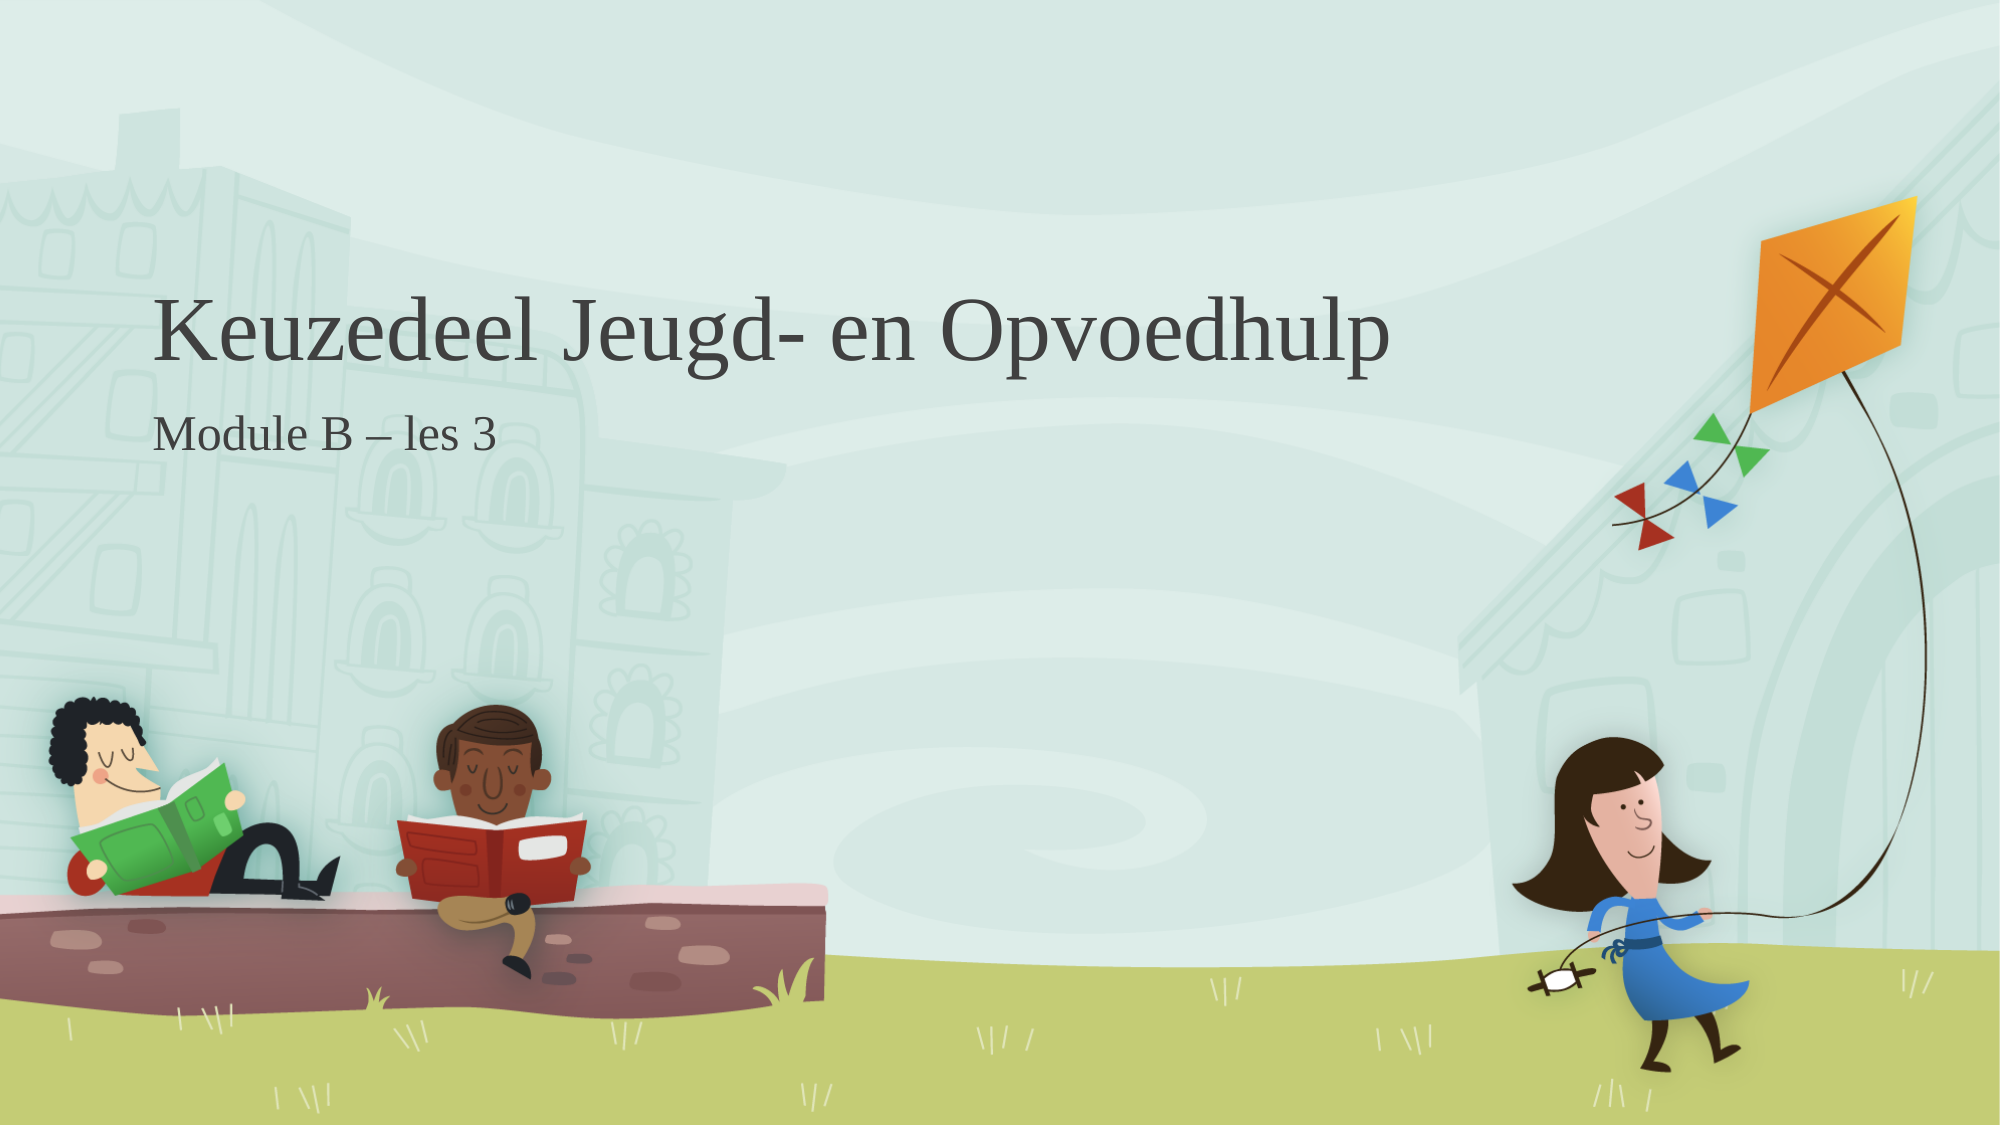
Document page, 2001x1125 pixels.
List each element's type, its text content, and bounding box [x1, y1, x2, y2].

picture [0, 0, 2000, 1125]
title Keuzedeel Jeugd- en Opvoedhulp [137, 87, 1525, 388]
subtitle Module B – les 3 [137, 399, 1300, 550]
